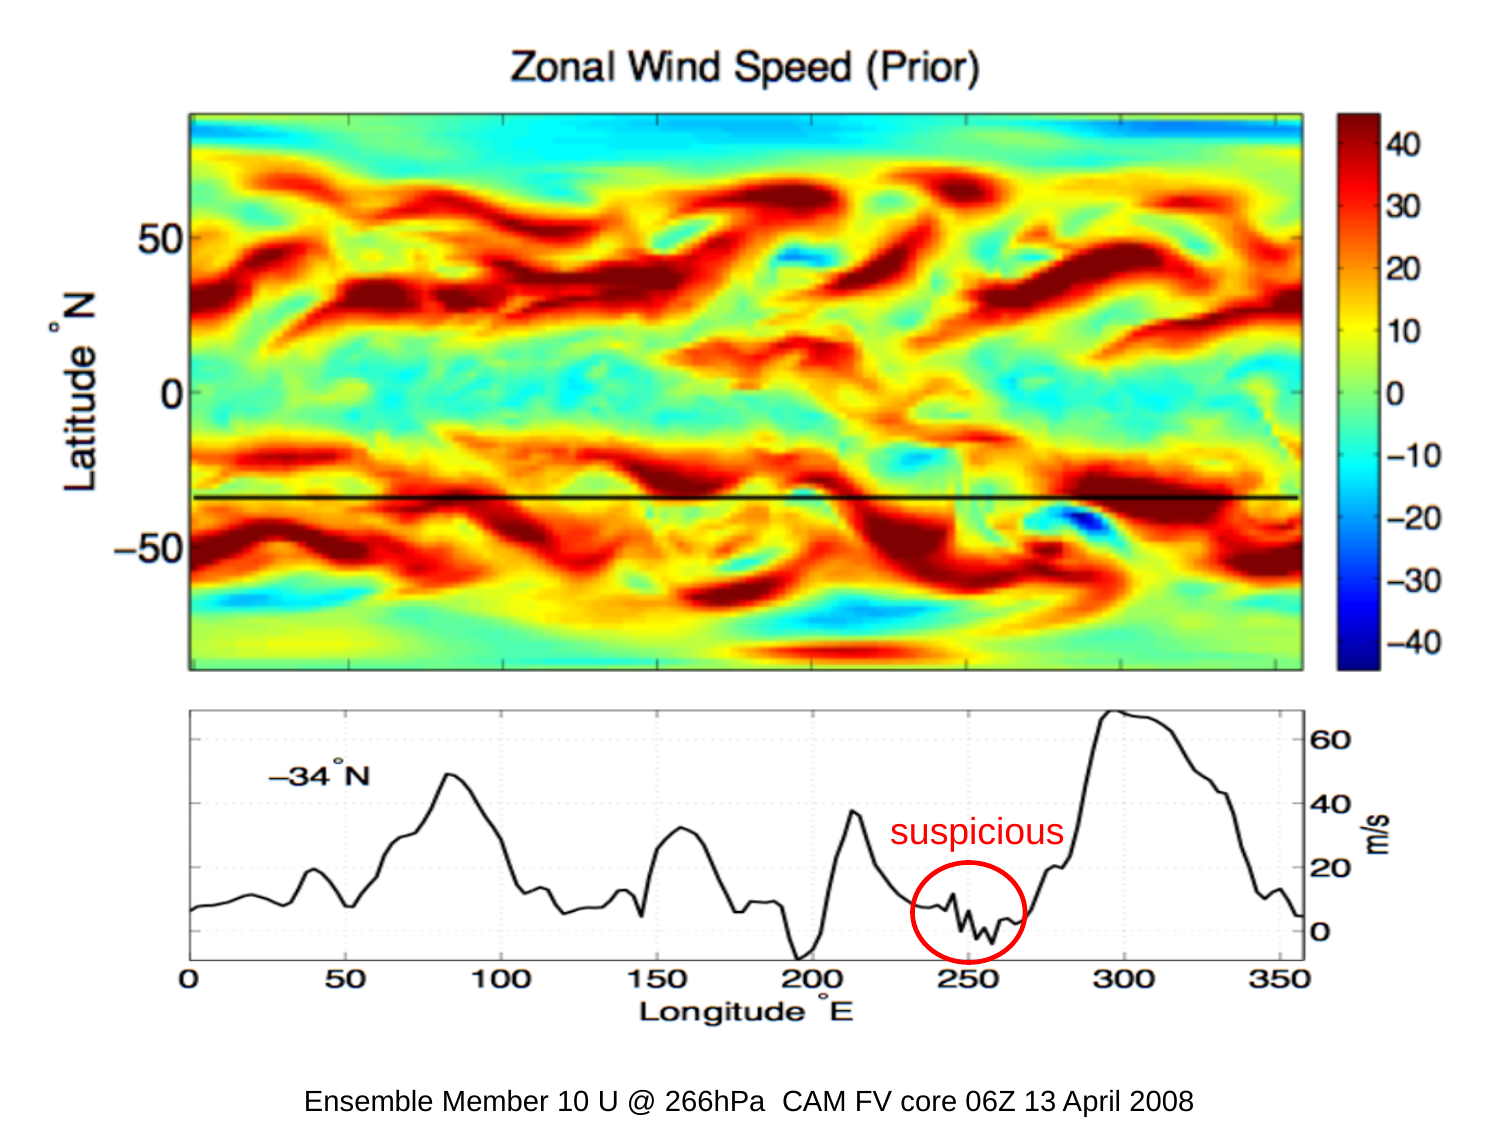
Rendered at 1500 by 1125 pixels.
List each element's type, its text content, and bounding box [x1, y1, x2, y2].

text_box Ensemble Member 10 U @ 266hPa CAM FV core 06Z 13 April 2008 [1141, 1074, 1220, 1125]
text_box Ensemble Member 10 U @ 266hPa CAM FV core 06Z 13 April 2008 [280, 1074, 342, 1125]
picture [37, 0, 1448, 1125]
